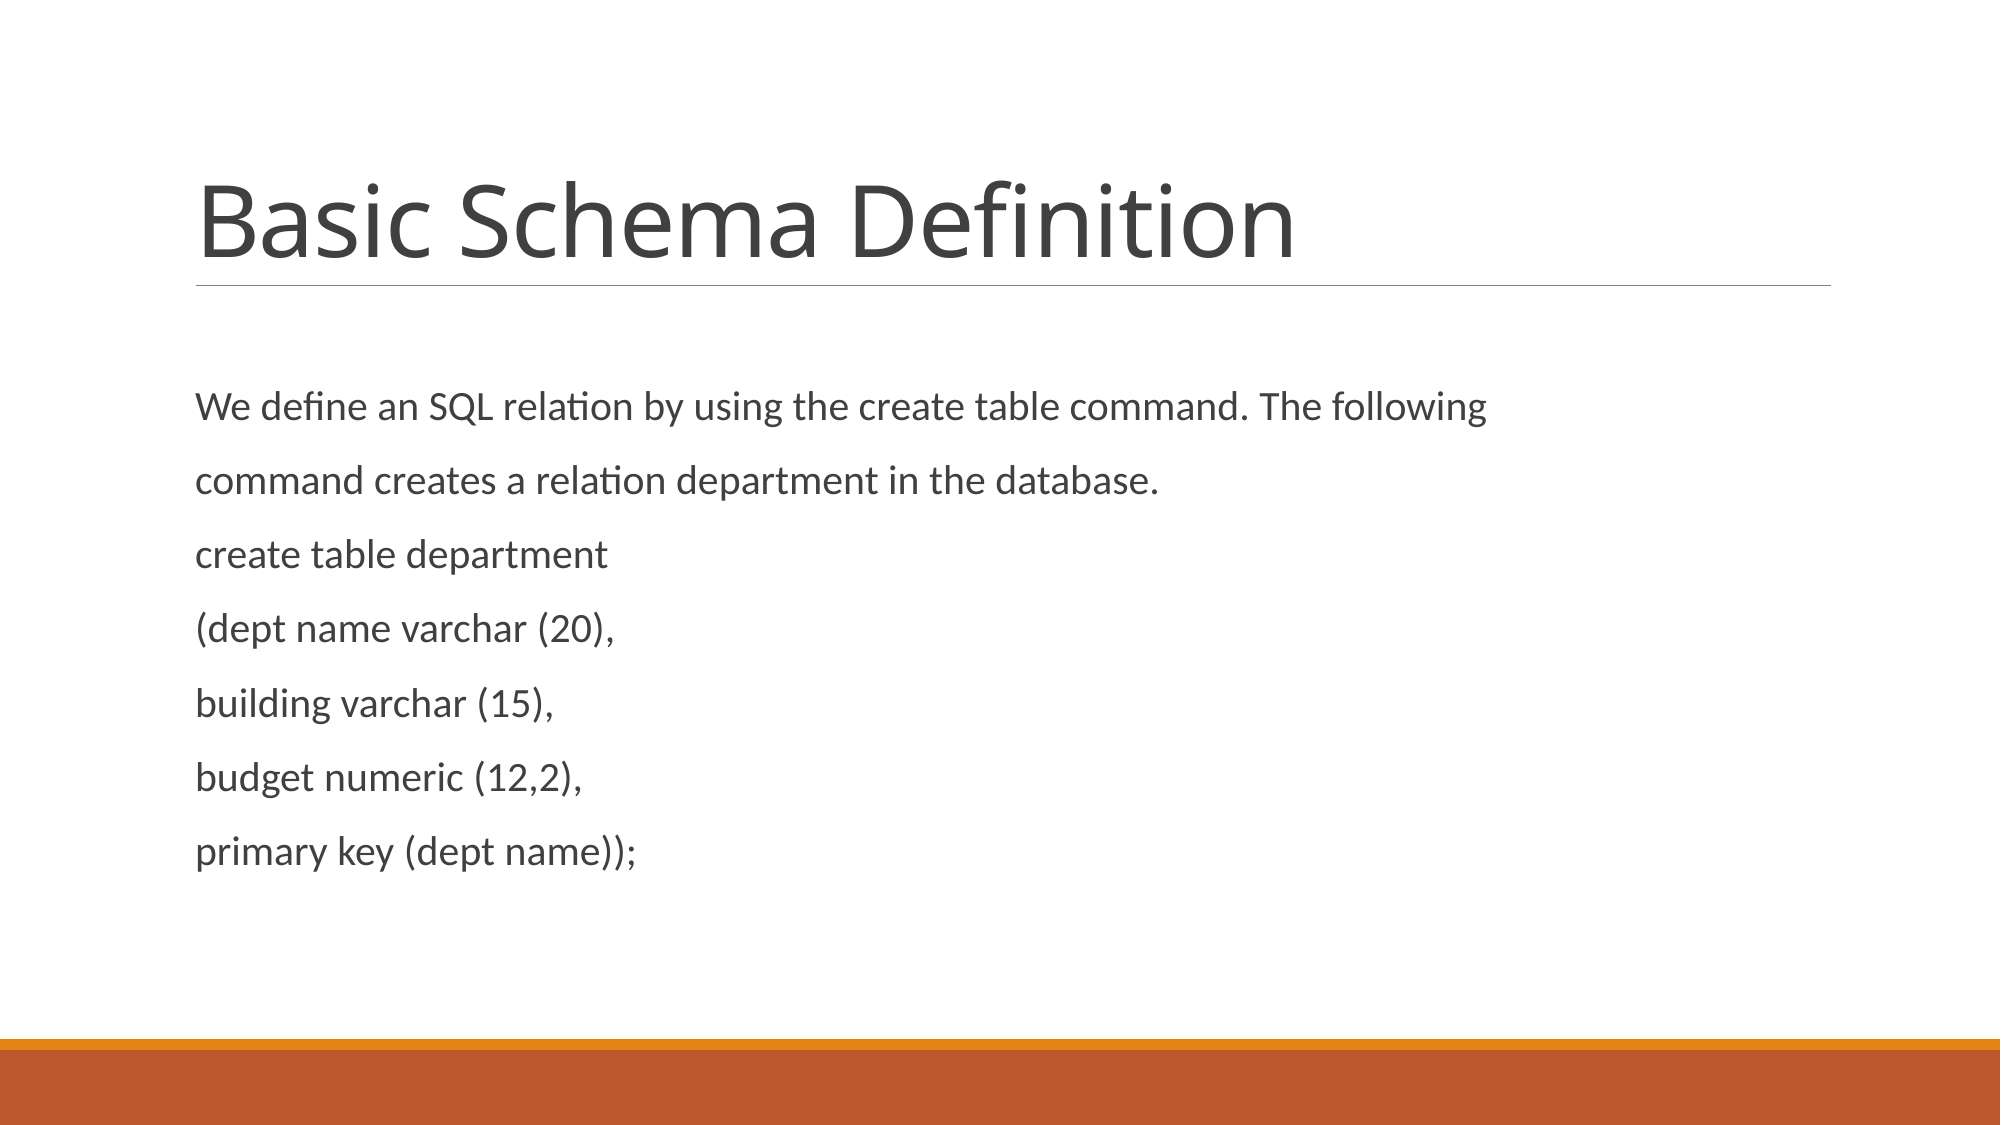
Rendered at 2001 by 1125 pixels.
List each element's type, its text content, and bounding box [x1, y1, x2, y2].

list We define an SQL relation by using the create table command. The following command creates a relation department in the database. create table department (dept name varchar (20), building varchar (15), budget numeric (12,2), primary key (dept name)); [180, 302, 1830, 963]
title Basic Schema Definition [180, 47, 1830, 285]
